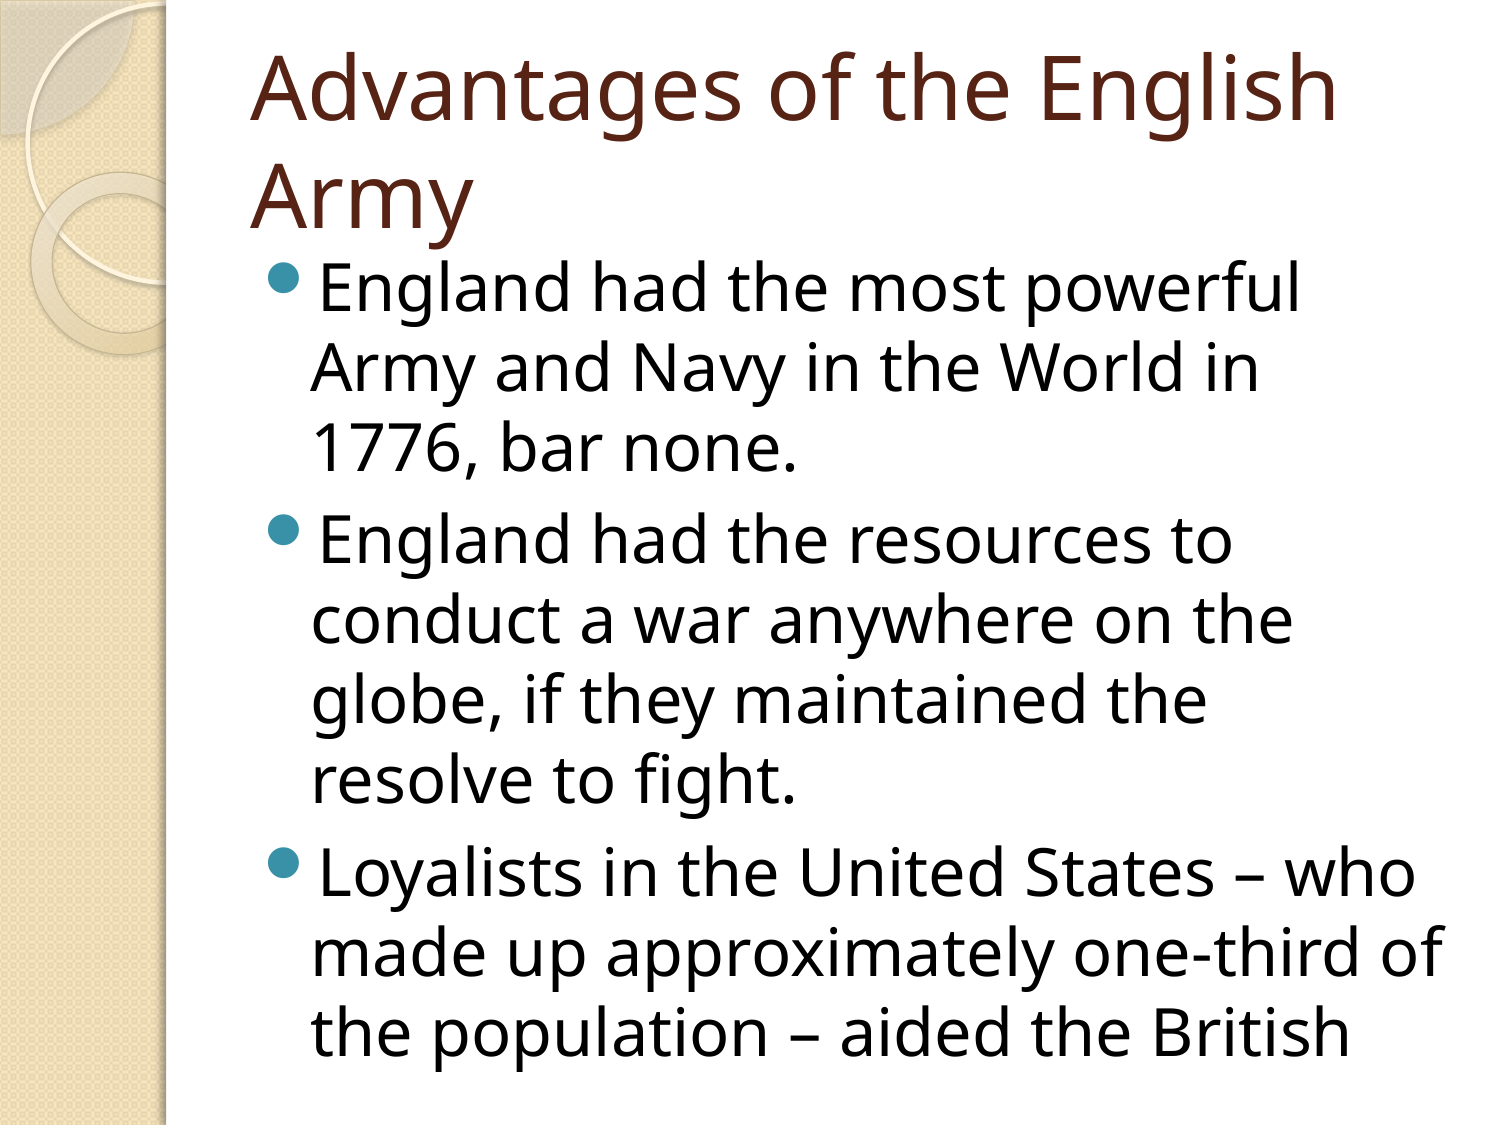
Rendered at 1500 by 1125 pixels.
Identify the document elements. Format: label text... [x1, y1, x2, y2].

list England had the most powerful Army and Navy in the World in 1776, bar none. England had the resources to conduct a war anywhere on the globe, if they maintained the resolve to fight. Loyalists in the United States – who made up approximately one-third of the population – aided the British [235, 237, 1466, 1025]
title Advantages of the English Army [235, 45, 1466, 233]
